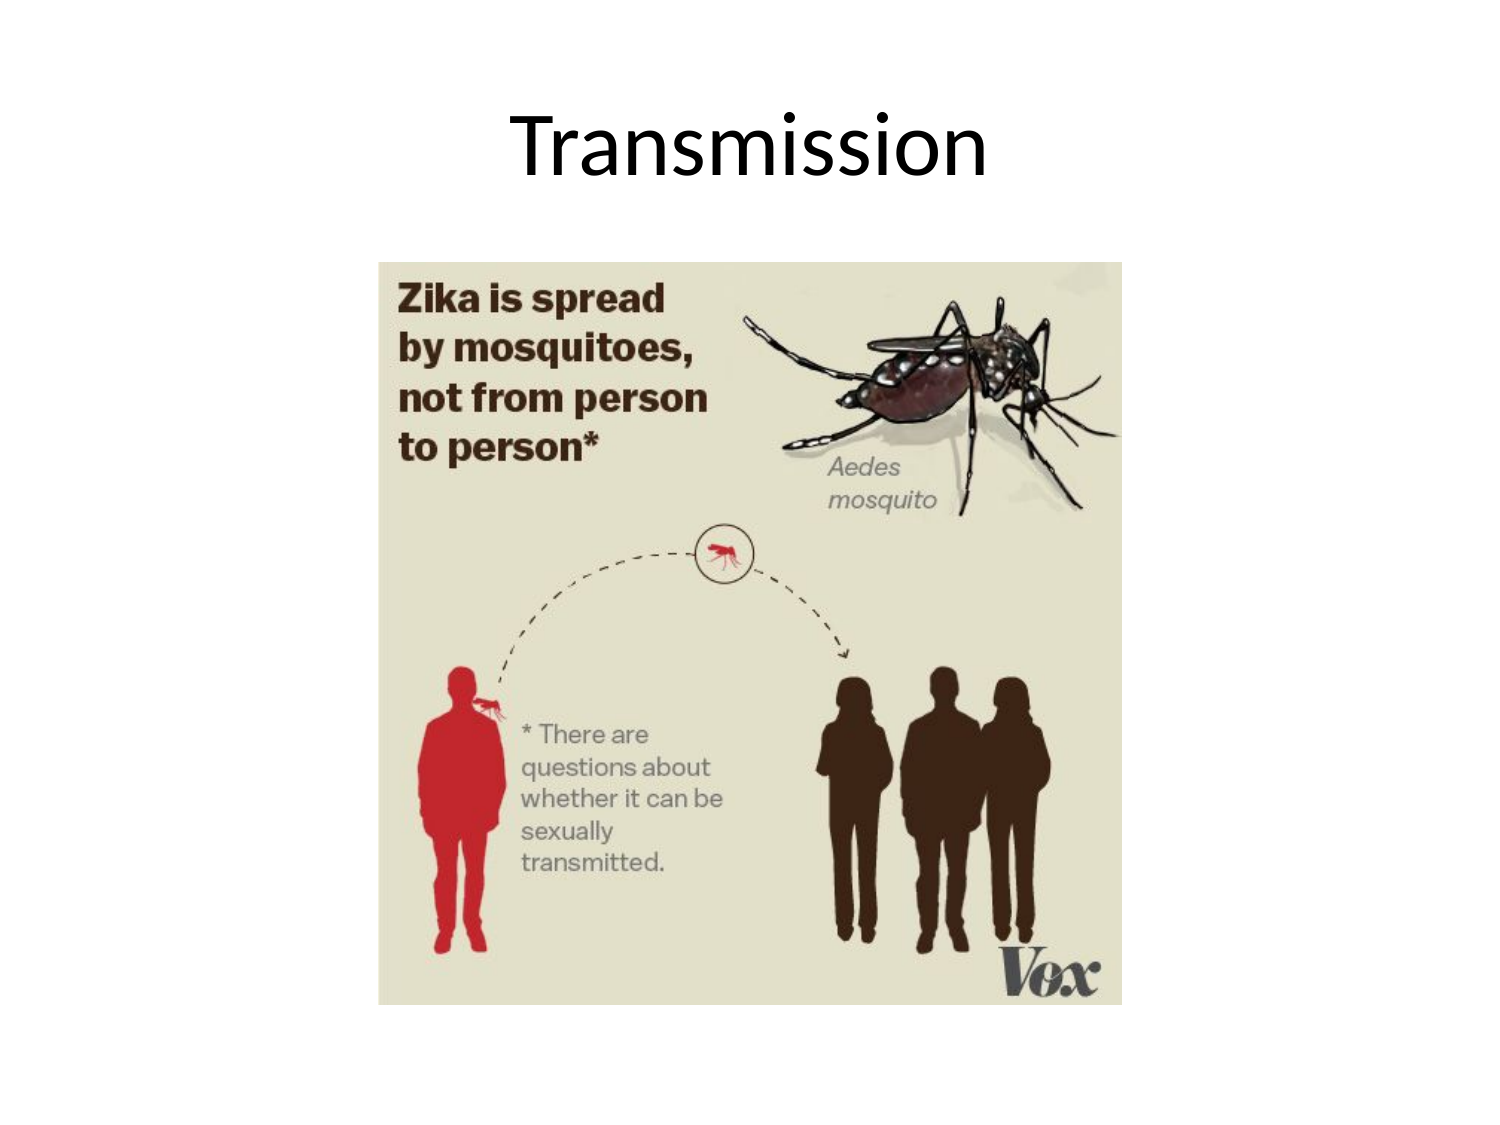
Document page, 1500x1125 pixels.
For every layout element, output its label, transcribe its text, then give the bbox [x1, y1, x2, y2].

title Transmission [75, 45, 1425, 233]
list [74, 262, 1426, 1006]
